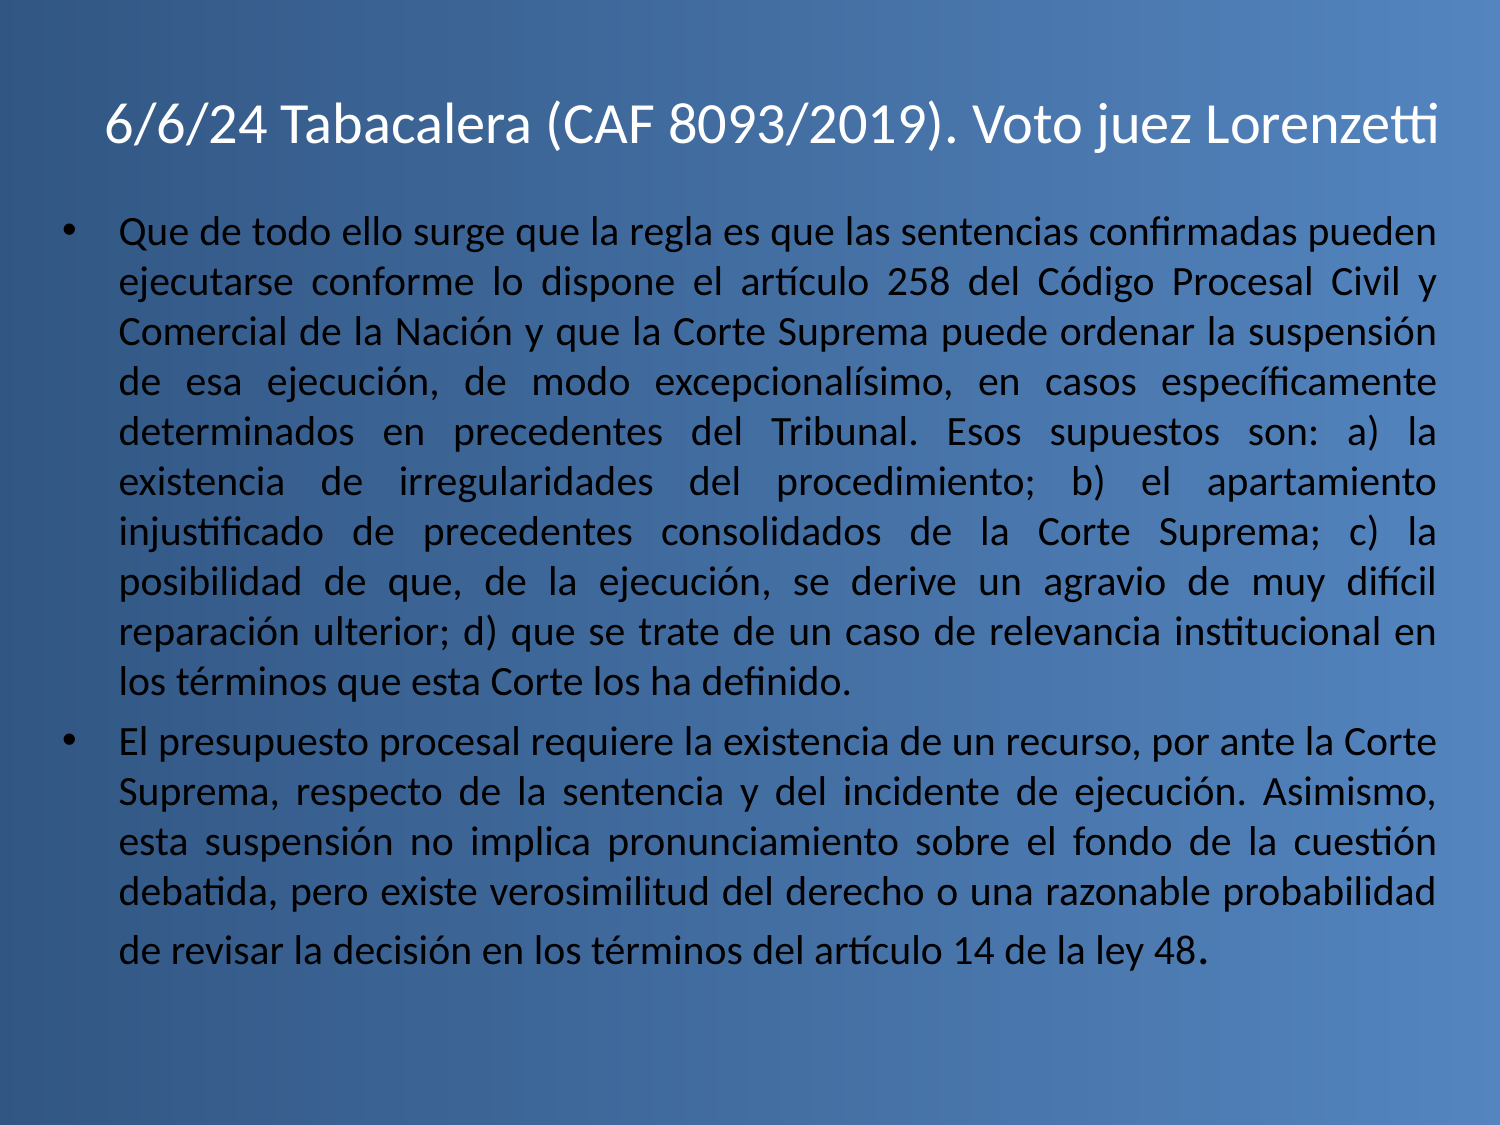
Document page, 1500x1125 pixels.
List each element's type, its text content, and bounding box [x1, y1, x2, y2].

title 6/6/24 Tabacalera (CAF 8093/2019). Voto juez Lorenzetti [75, 45, 1471, 197]
list Que de todo ello surge que la regla es que las sentencias confirmadas pueden ejecutarse conforme lo dispone el artículo 258 del Código Procesal Civil y Comercial de la Nación y que la Corte Suprema puede ordenar la suspensión de esa ejecución, de modo excepcionalísimo, en casos específicamente determinados en precedentes del Tribunal. Esos supuestos son: a) la existencia de irregularidades del procedimiento; b) el apartamiento injustificado de precedentes consolidados de la Corte Suprema; c) la posibilidad de que, de la ejecución, se derive un agravio de muy difícil reparación ulterior; d) que se trate de un caso de relevancia institucional en los términos que esta Corte los ha definido. El presupuesto procesal requiere la existencia de un recurso, por ante la Corte Suprema, respecto de la sentencia y del incidente de ejecución. Asimismo, esta suspensión no implica pronunciamiento sobre el fondo de la cuestión debatida, pero existe verosimilitud del derecho o una razonable probabilidad de revisar la decisión en los términos del artículo 14 de la ley 48. [47, 196, 1453, 982]
